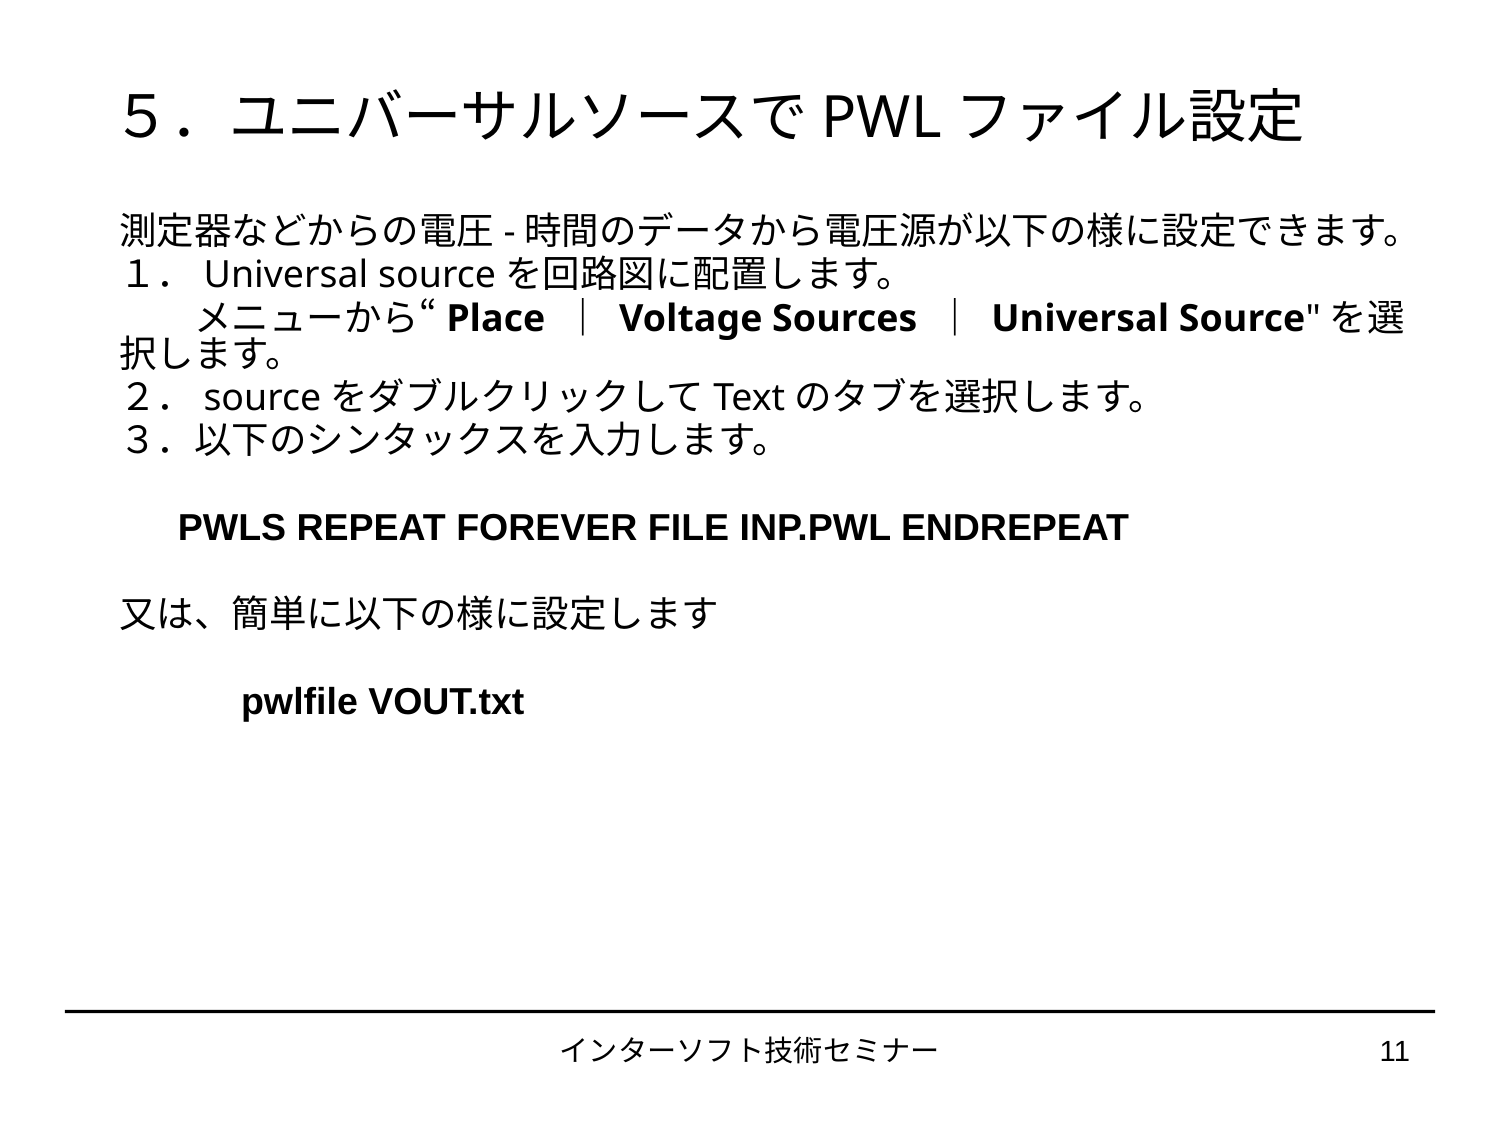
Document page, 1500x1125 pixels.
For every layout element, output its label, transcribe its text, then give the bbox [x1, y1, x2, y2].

text_box 測定器などからの電圧-時間のデータから電圧源が以下の様に設定できます。 １．Universal sourceを回路図に配置します。 メニューから“Place ｜ Voltage Sources ｜ Universal Source"を選択します。 ２．sourceをダブルクリックしてTextのタブを選択します。 ３．以下のシンタックスを入力します。 PWLS REPEAT FOREVER FILE INP.PWL ENDREPEAT 又は、簡単に以下の様に設定します pwlfile VOUT.txt [29, 207, 1436, 858]
footer インターソフト技術セミナー [512, 1024, 988, 1103]
text_box [64, 1009, 1436, 1014]
list ５．ユニバーサルソースでPWLファイル設定 [97, 71, 1432, 167]
slide_number 11 [1074, 1024, 1425, 1103]
